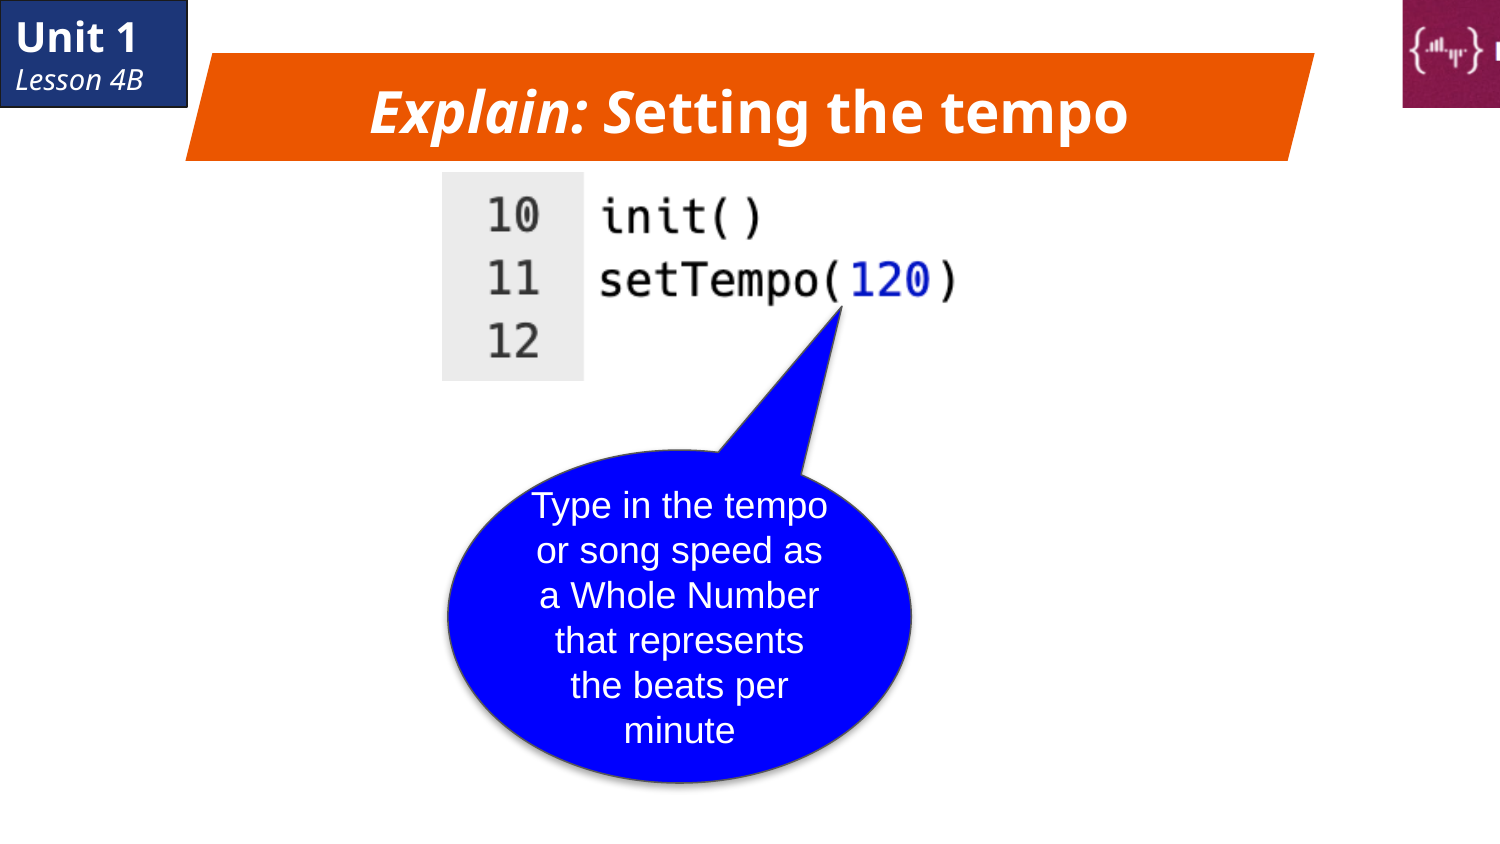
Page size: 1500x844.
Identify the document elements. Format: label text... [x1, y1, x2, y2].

text_box Type in the tempo or song speed as a Whole Number that represents the beats per minute [447, 388, 913, 784]
picture [1402, 0, 1500, 108]
text_box [185, 53, 1315, 161]
picture [442, 172, 982, 381]
text_box Explain: Setting the tempo [221, 60, 1279, 155]
text_box Unit 1 Lesson 4B [0, 0, 187, 108]
